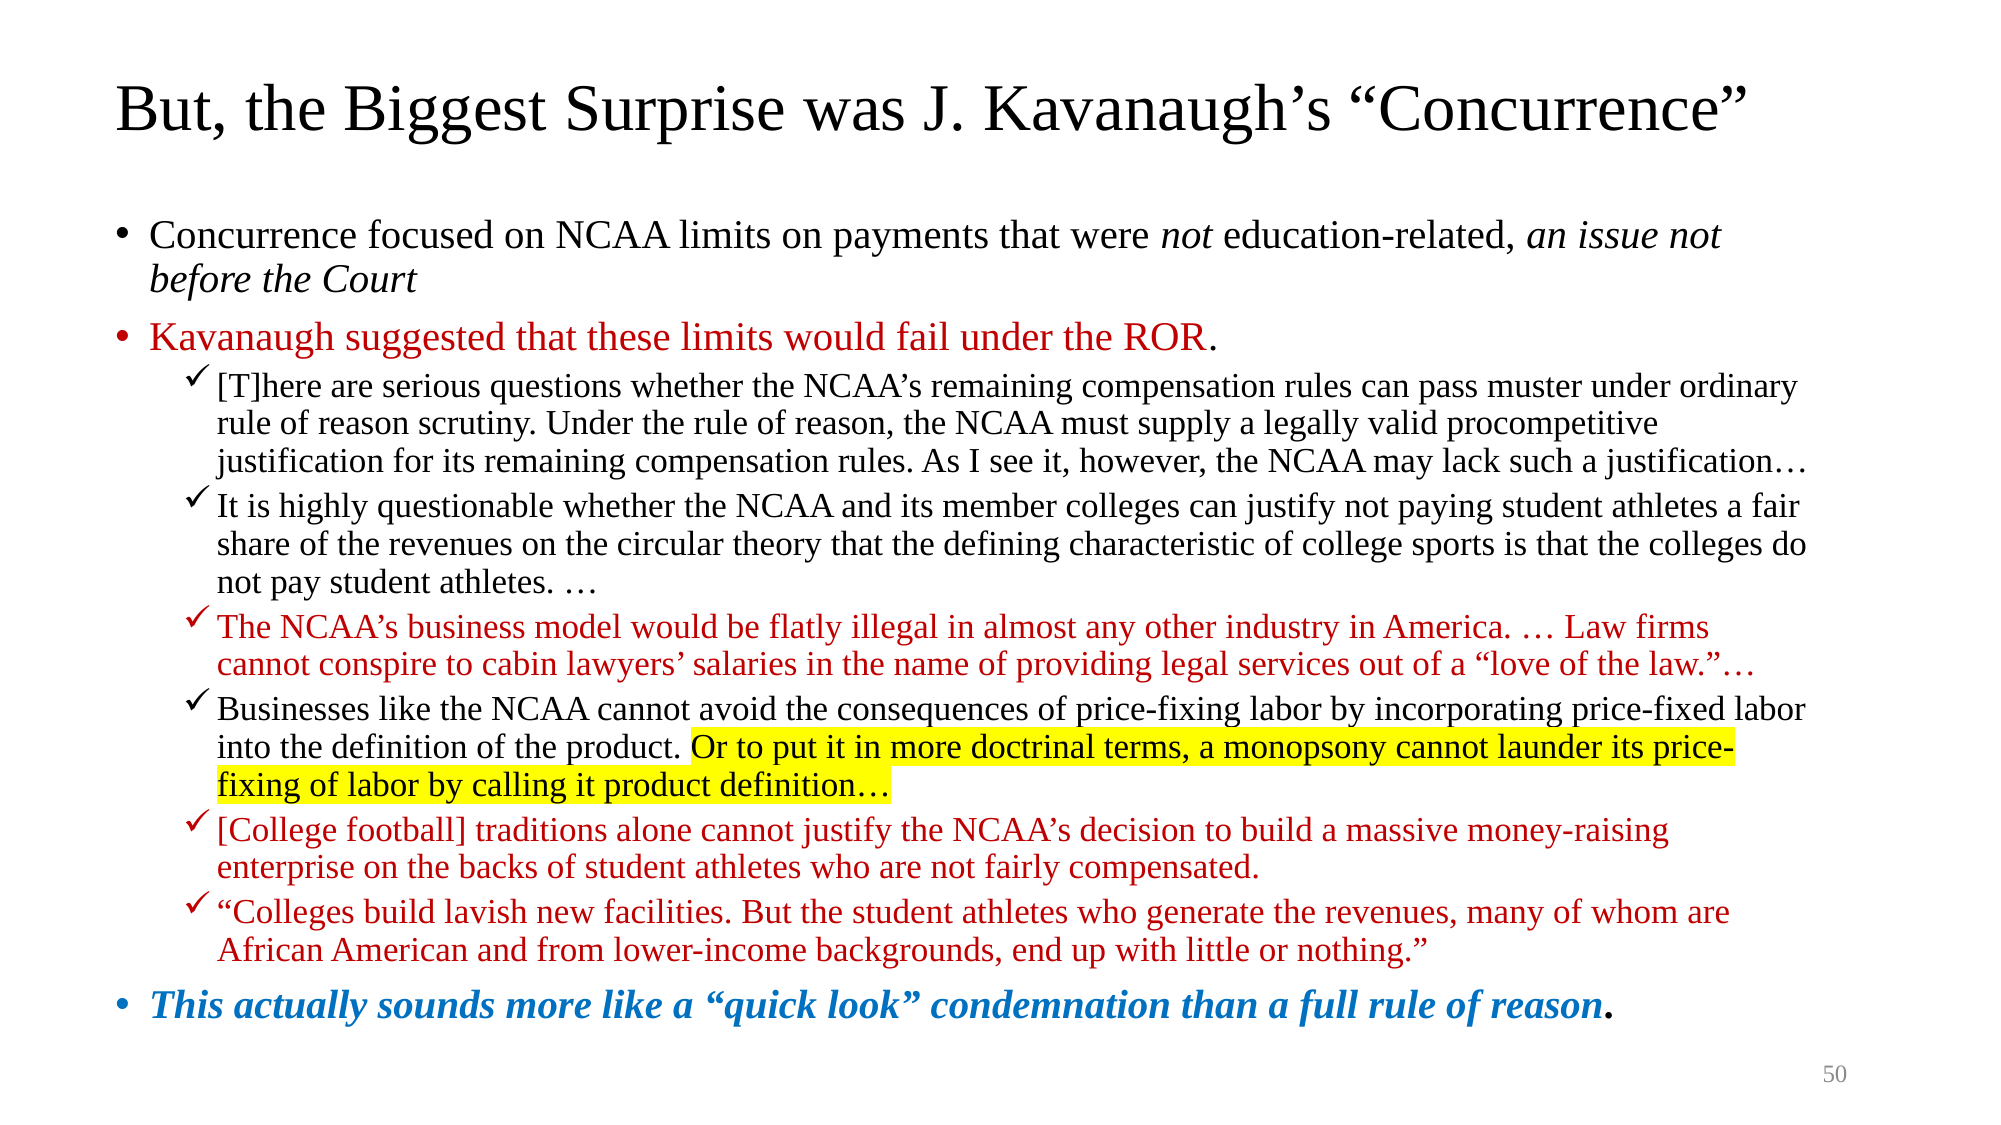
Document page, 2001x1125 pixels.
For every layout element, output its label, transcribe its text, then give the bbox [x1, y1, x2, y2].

list Concurrence focused on NCAA limits on payments that were not education-related, an issue not before the Court Kavanaugh suggested that these limits would fail under the ROR. [T]here are serious questions whether the NCAA’s remaining compensation rules can pass muster under ordinary rule of reason scrutiny. Under the rule of reason, the NCAA must supply a legally valid procompetitive justification for its remaining compensation rules. As I see it, however, the NCAA may lack such a justification… It is highly questionable whether the NCAA and its member colleges can justify not paying student athletes a fair share of the revenues on the circular theory that the defining characteristic of college sports is that the colleges do not pay student athletes. … The NCAA’s business model would be flatly illegal in almost any other industry in America. … Law firms cannot conspire to cabin lawyers’ salaries in the name of providing legal services out of a “love of the law.”… Businesses like the NCAA cannot avoid the consequences of price-fixing labor by incorporating price-fixed labor into the definition of the product. Or to put it in more doctrinal terms, a monopsony cannot launder its price-fixing of labor by calling it product definition… [College football] traditions alone cannot justify the NCAA’s decision to build a massive money-raising enterprise on the backs of student athletes who are not fairly compensated. “Colleges build lavish new facilities. But the student athletes who generate the revenues, many of whom are African American and from lower-income backgrounds, end up with little or nothing.” This actually sounds more like a “quick look” condemnation than a full rule of reason. [100, 205, 1826, 1055]
title But, the Biggest Surprise was J. Kavanaugh’s “Concurrence” [100, 0, 1826, 205]
slide_number 50 [1412, 1042, 1863, 1103]
